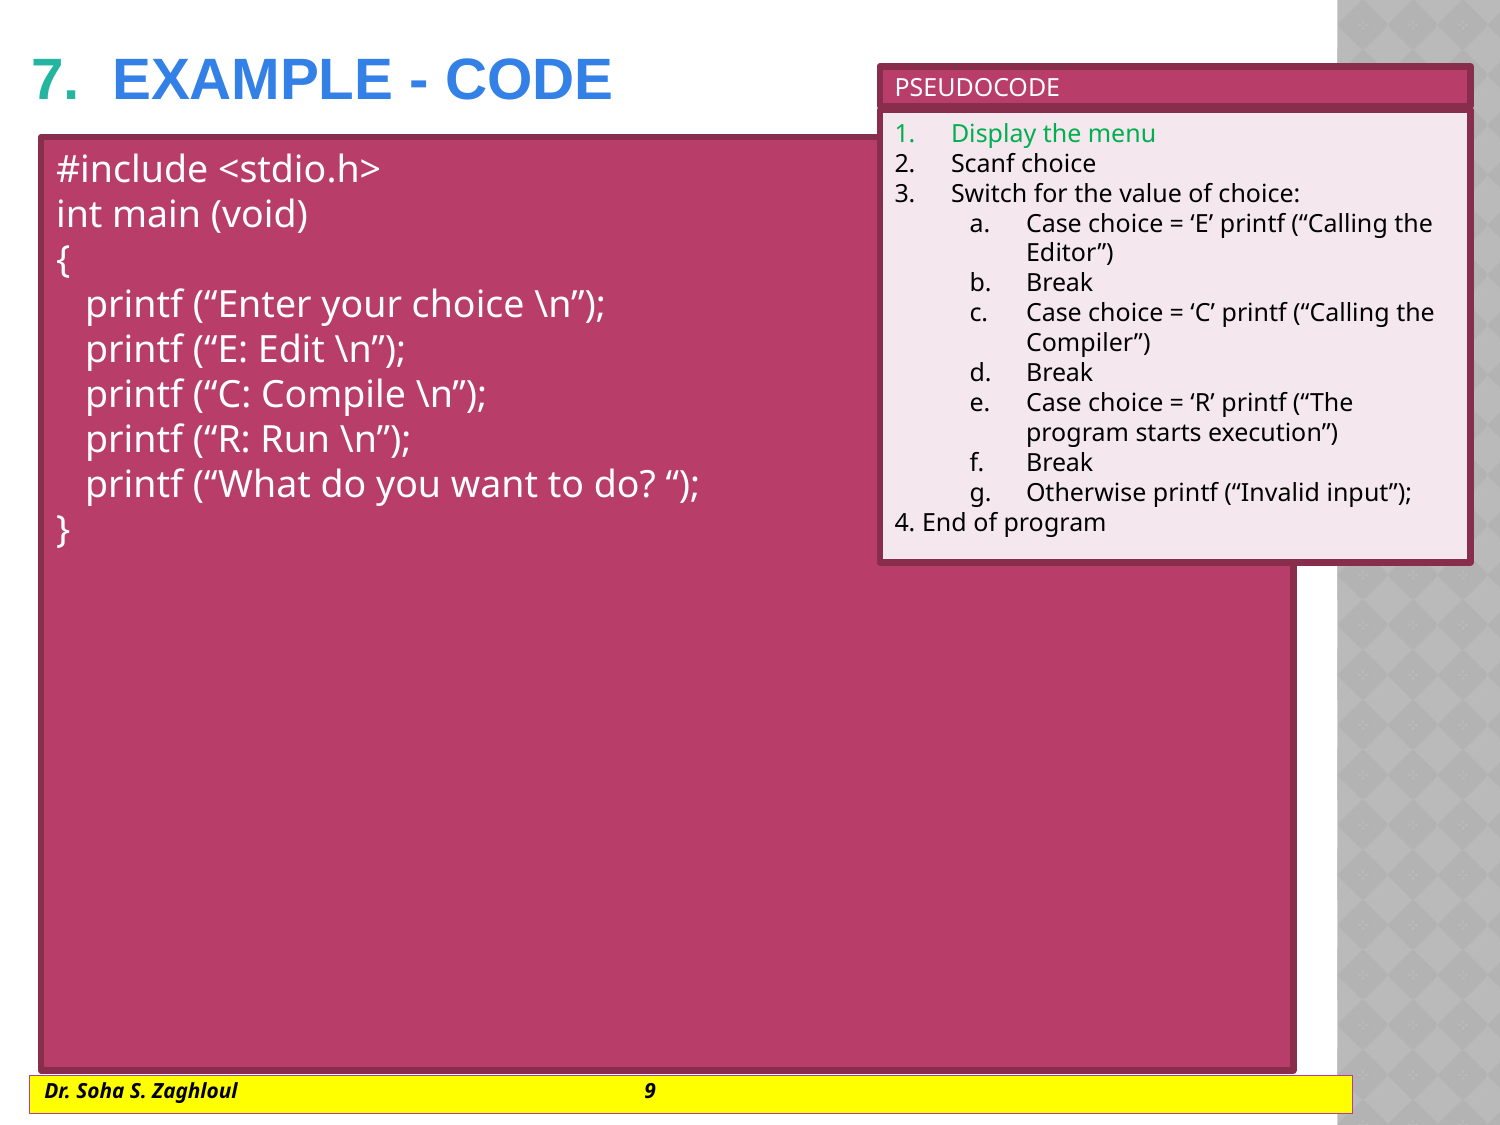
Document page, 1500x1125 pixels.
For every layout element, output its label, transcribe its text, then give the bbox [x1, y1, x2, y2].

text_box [879, 65, 1471, 563]
text_box 7. example - CODE [23, 35, 1414, 111]
table_cell 4 [1337, 0, 1500, 1125]
text_box Dr. Soha S. Zaghloul 9 [29, 1075, 1353, 1114]
text_box #include <stdio.h> int main (void) { printf (“Enter your choice \n”); printf (“E: Edit \n”); printf (“C: Compile \n”); printf (“R: Run \n”); printf (“What do you want to do? “); } [38, 134, 1297, 1074]
